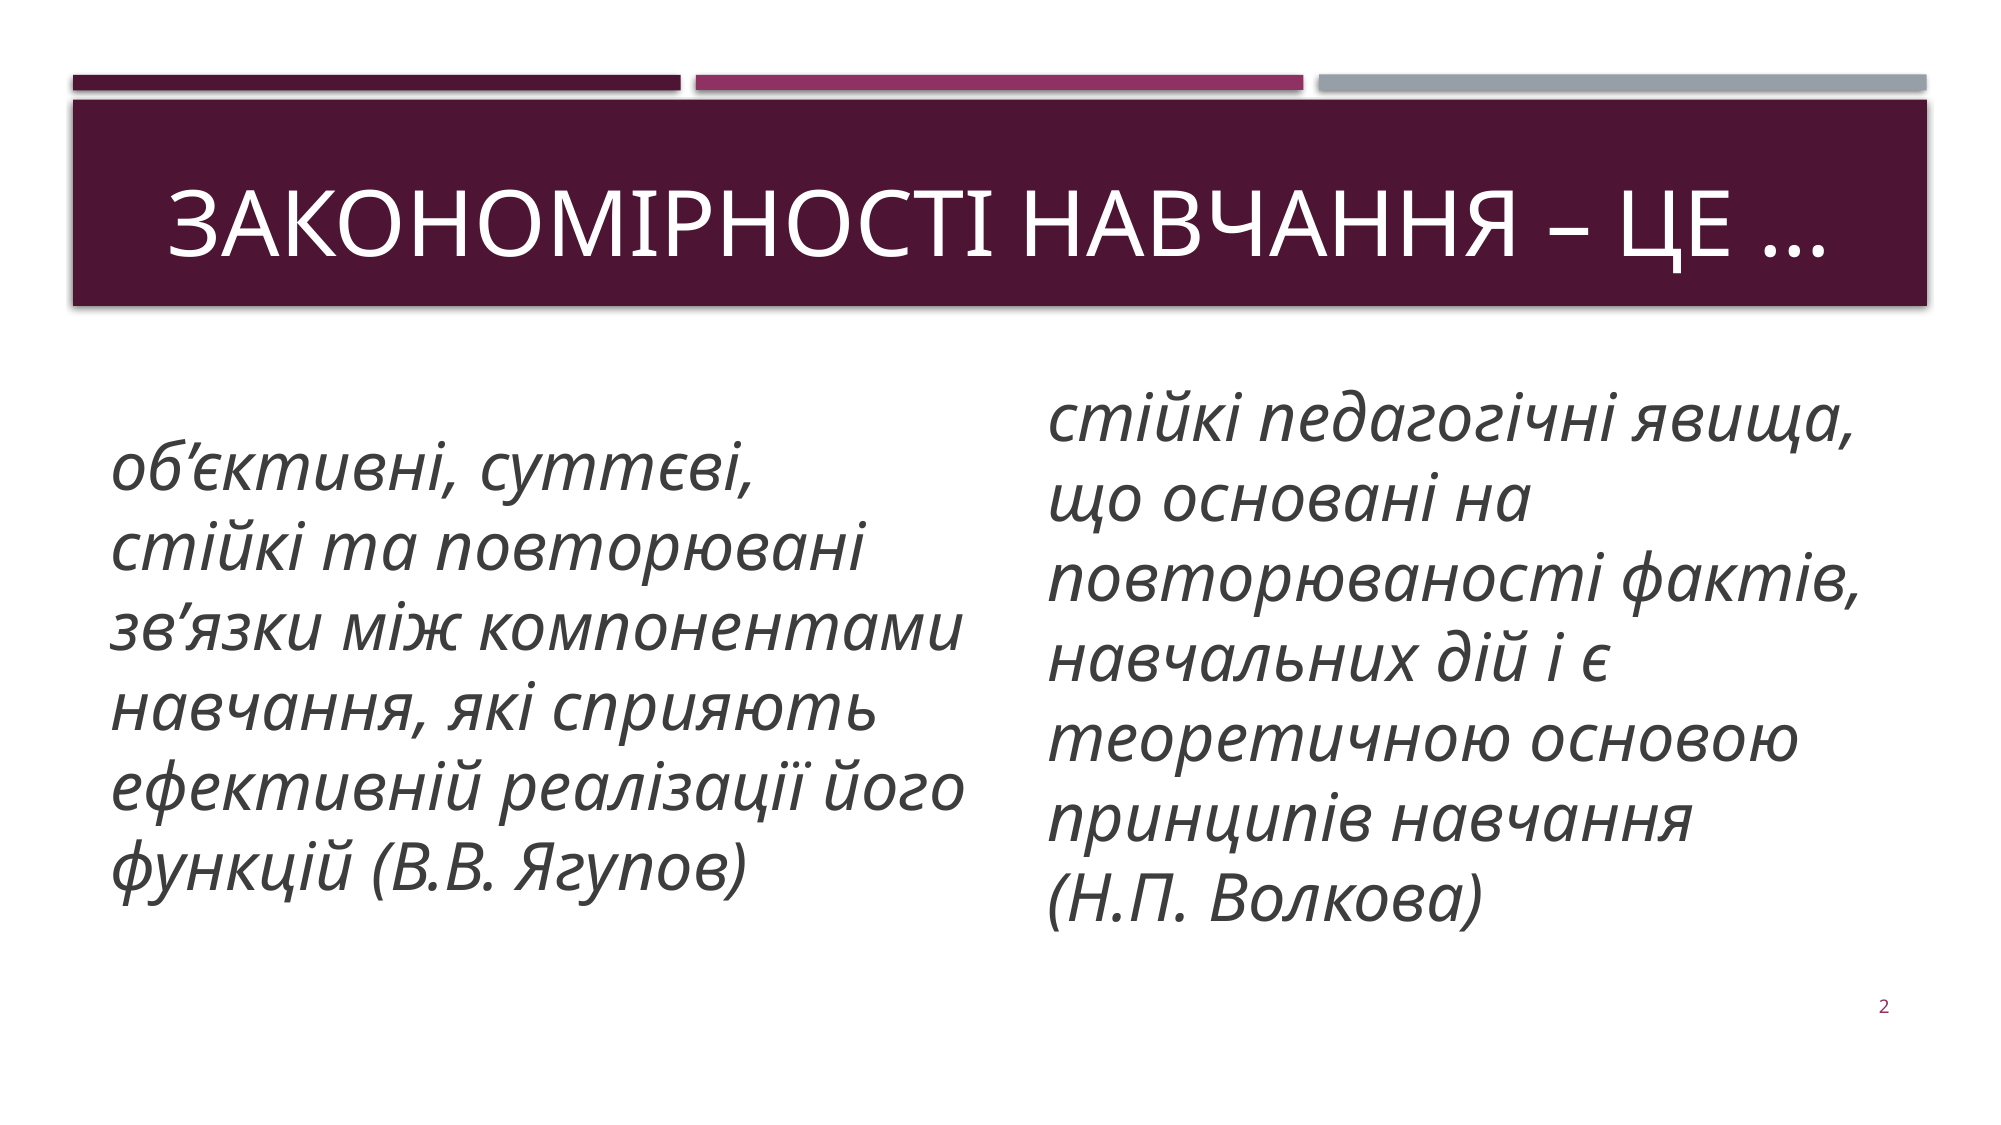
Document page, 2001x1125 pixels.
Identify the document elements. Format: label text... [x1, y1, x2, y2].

list об’єктивні, суттєві, стійкі та повторювані зв’язки між компонентами навчання, які сприяють ефективній реалізації його функцій (В.В. Ягупов) [95, 365, 985, 962]
title Закономірності навчання – це … [95, 119, 1905, 282]
list стійкі педагогічні явища, що основані на повторюваності фактів, навчальних дій і є теоретичною основою принципів навчання (Н.П. Волкова) [1032, 388, 1966, 985]
slide_number 2 [1732, 977, 1905, 1037]
